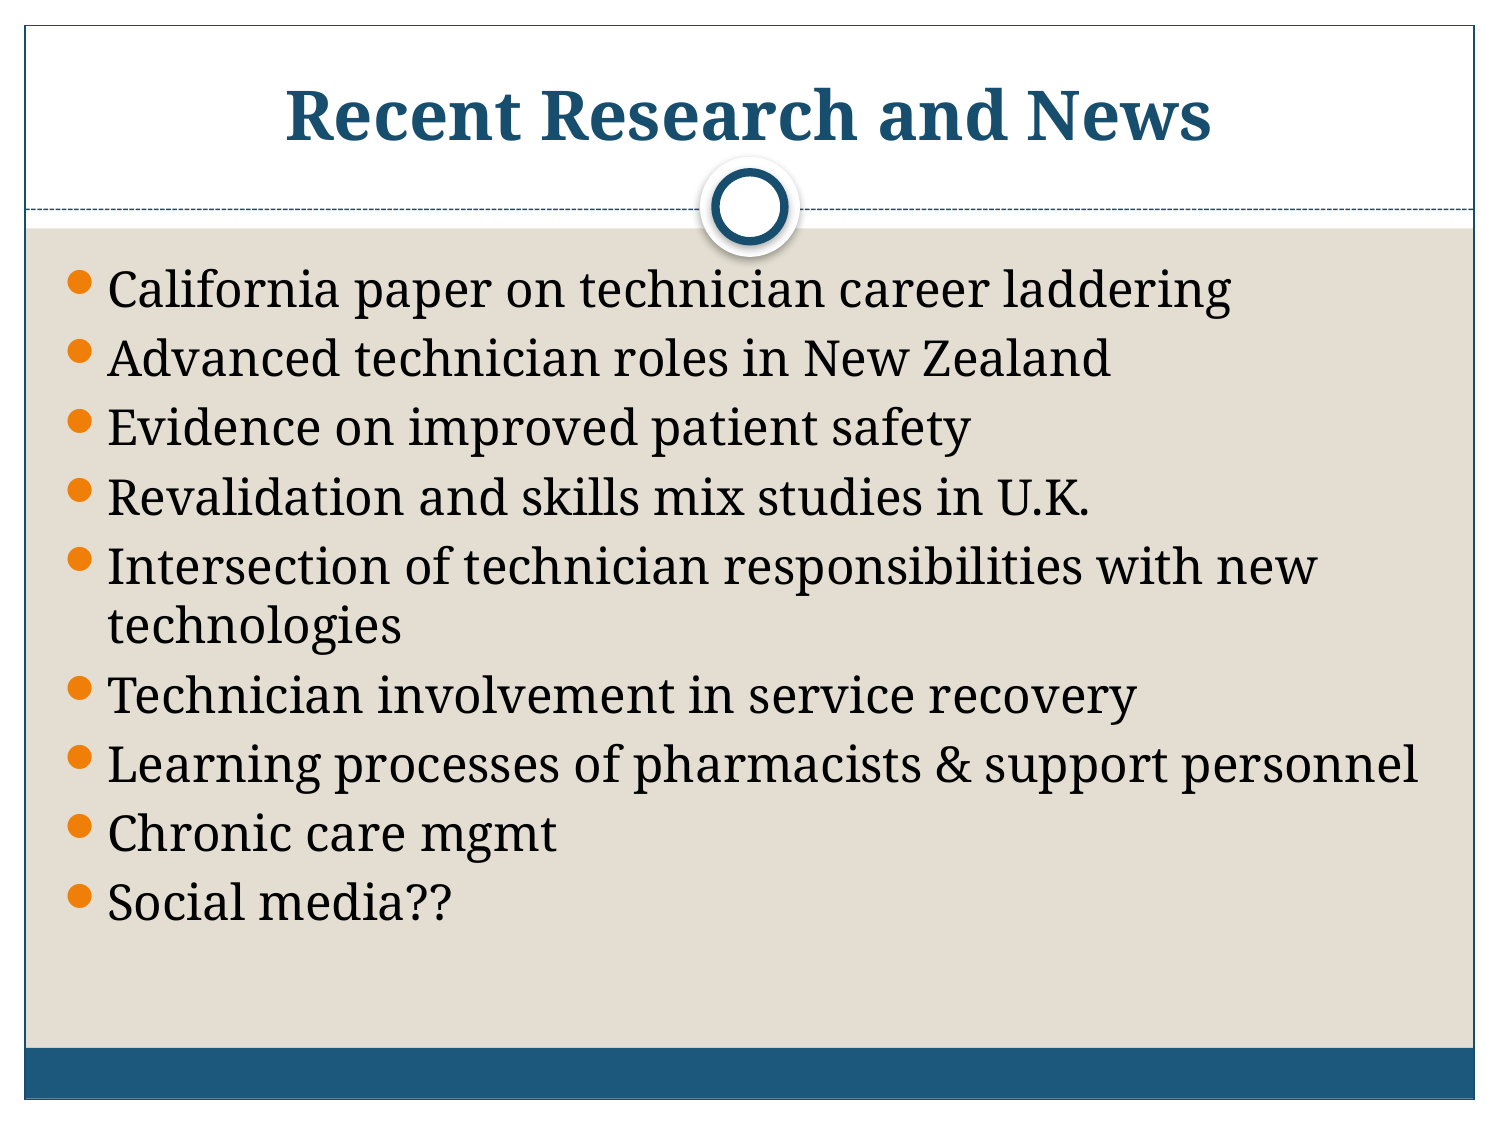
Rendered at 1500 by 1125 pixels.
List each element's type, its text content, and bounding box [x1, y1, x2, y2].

title Recent Research and News [49, 37, 1450, 162]
list California paper on technician career laddering Advanced technician roles in New Zealand Evidence on improved patient safety Revalidation and skills mix studies in U.K. Intersection of technician responsibilities with new technologies Technician involvement in service recovery Learning processes of pharmacists & support personnel Chronic care mgmt Social media?? [49, 250, 1445, 1001]
